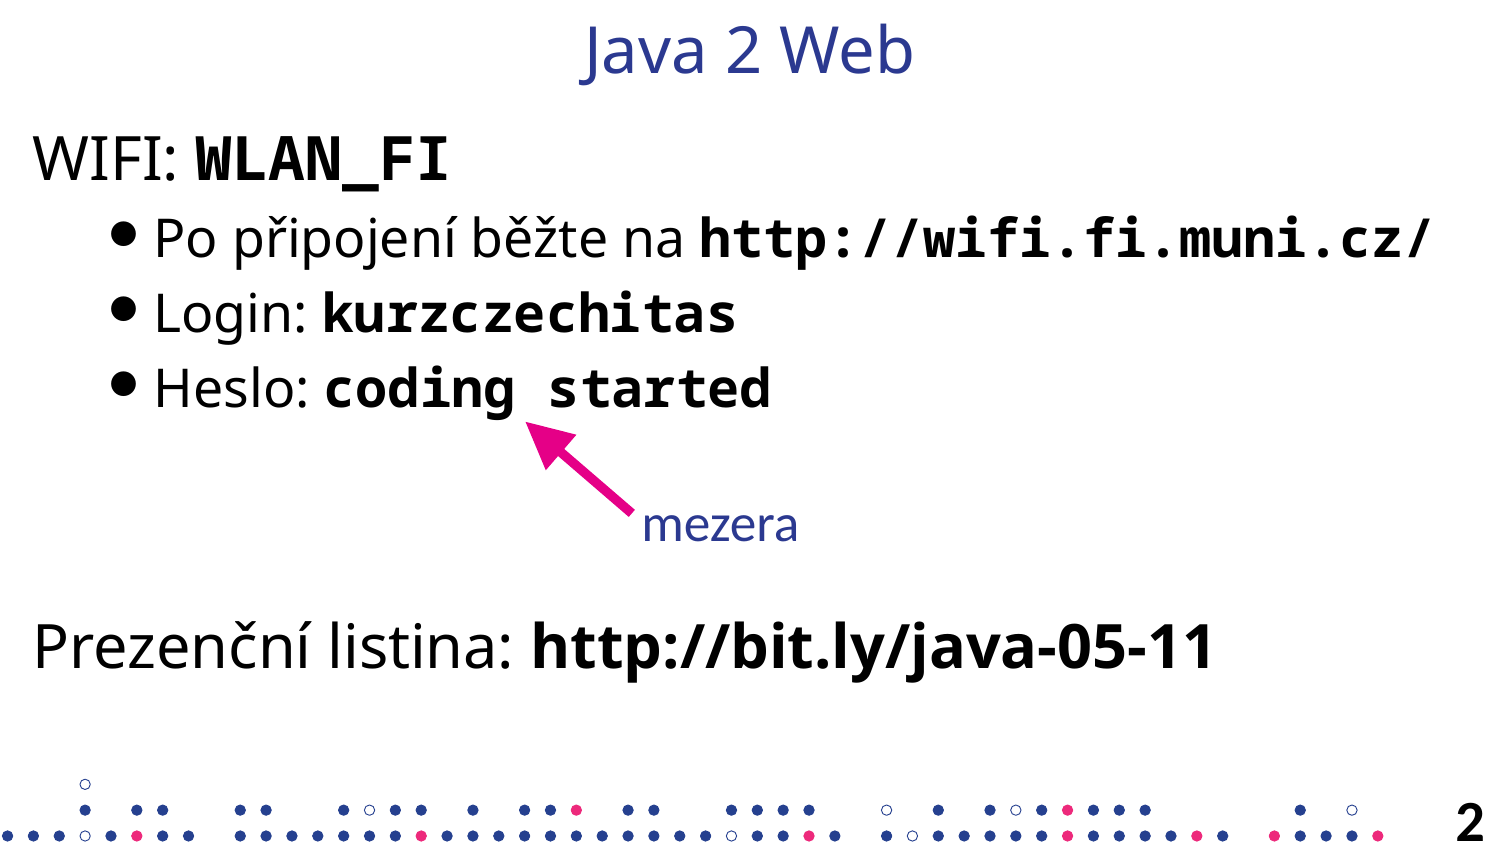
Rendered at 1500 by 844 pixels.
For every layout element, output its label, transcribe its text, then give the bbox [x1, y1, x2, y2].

text_box mezera [626, 480, 934, 561]
slide_number 2 [1149, 797, 1500, 838]
list WIFI: WLAN_FI Po připojení běžte na http://wifi.fi.muni.cz/ Login: kurzczechitas Heslo: coding started Prezenční listina: http://bit.ly/java-05-11 [17, 111, 1483, 786]
title Java 2 Web [75, 0, 1425, 95]
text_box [525, 421, 633, 514]
